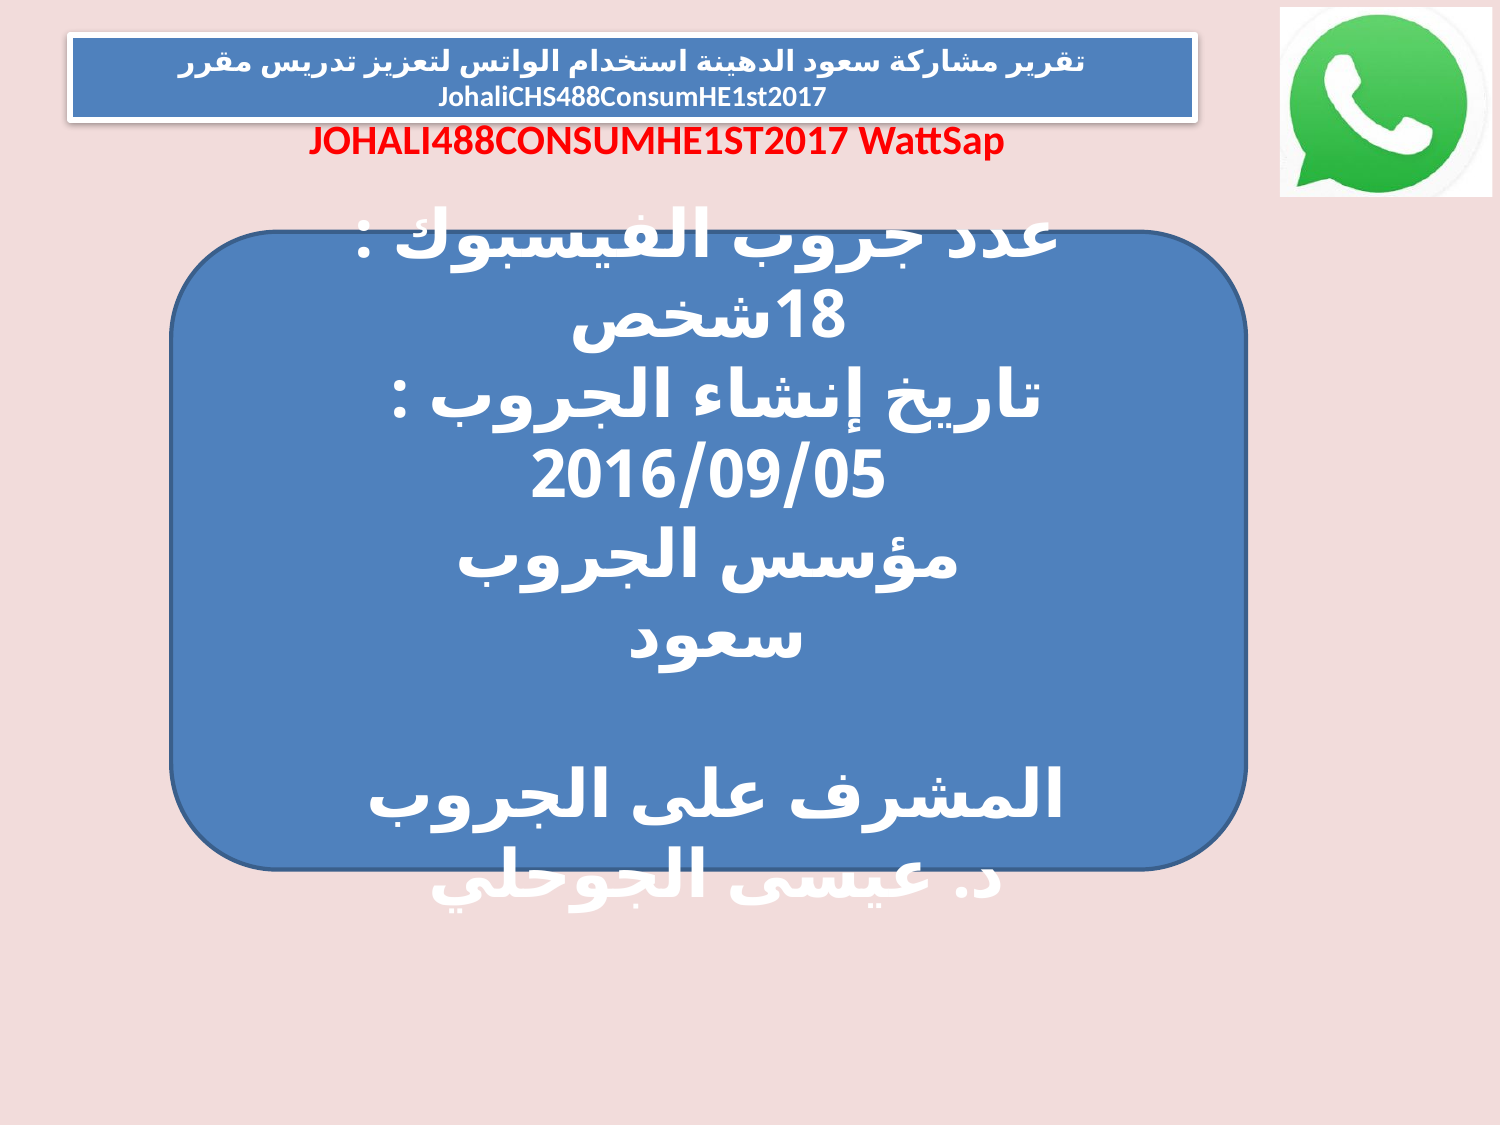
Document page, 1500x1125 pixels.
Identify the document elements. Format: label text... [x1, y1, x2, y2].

text_box JOHALI488CONSUMHE1ST2017 WattSap [281, 105, 1043, 171]
picture [1279, 7, 1493, 197]
text_box عدد جروب الفيسبوك : 18شخص تاريخ إنشاء الجروب : 2016/09/05 مؤسس الجروب سعود المشرف على الجروب د. عيسى الجوحلي [169, 229, 1249, 872]
text_box تقرير مشاركة سعود الدهينة استخدام الواتس لتعزيز تدريس مقرر JohaliCHS488ConsumHE1st2017 [67, 32, 1198, 123]
